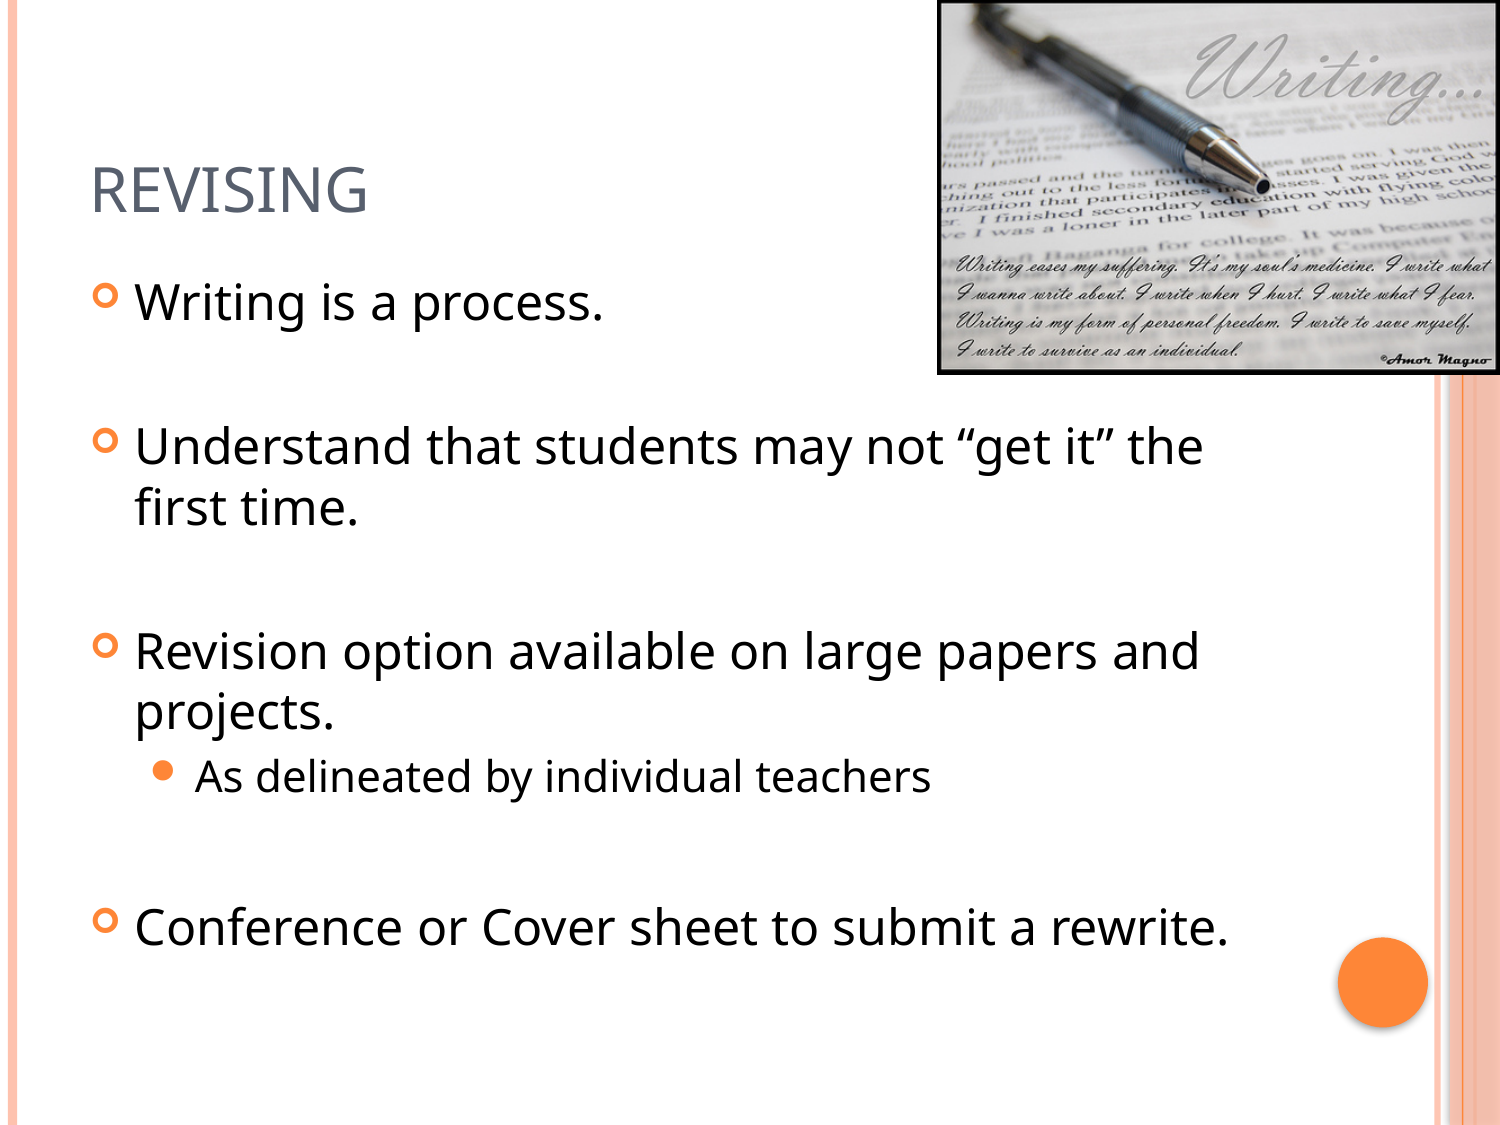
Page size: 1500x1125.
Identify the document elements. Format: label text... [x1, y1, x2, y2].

picture [936, 0, 1500, 376]
list Writing is a process. Understand that students may not “get it” the first time. Revision option available on large papers and projects. As delineated by individual teachers Conference or Cover sheet to submit a rewrite. [75, 262, 1300, 1062]
title Revising [75, 45, 931, 233]
